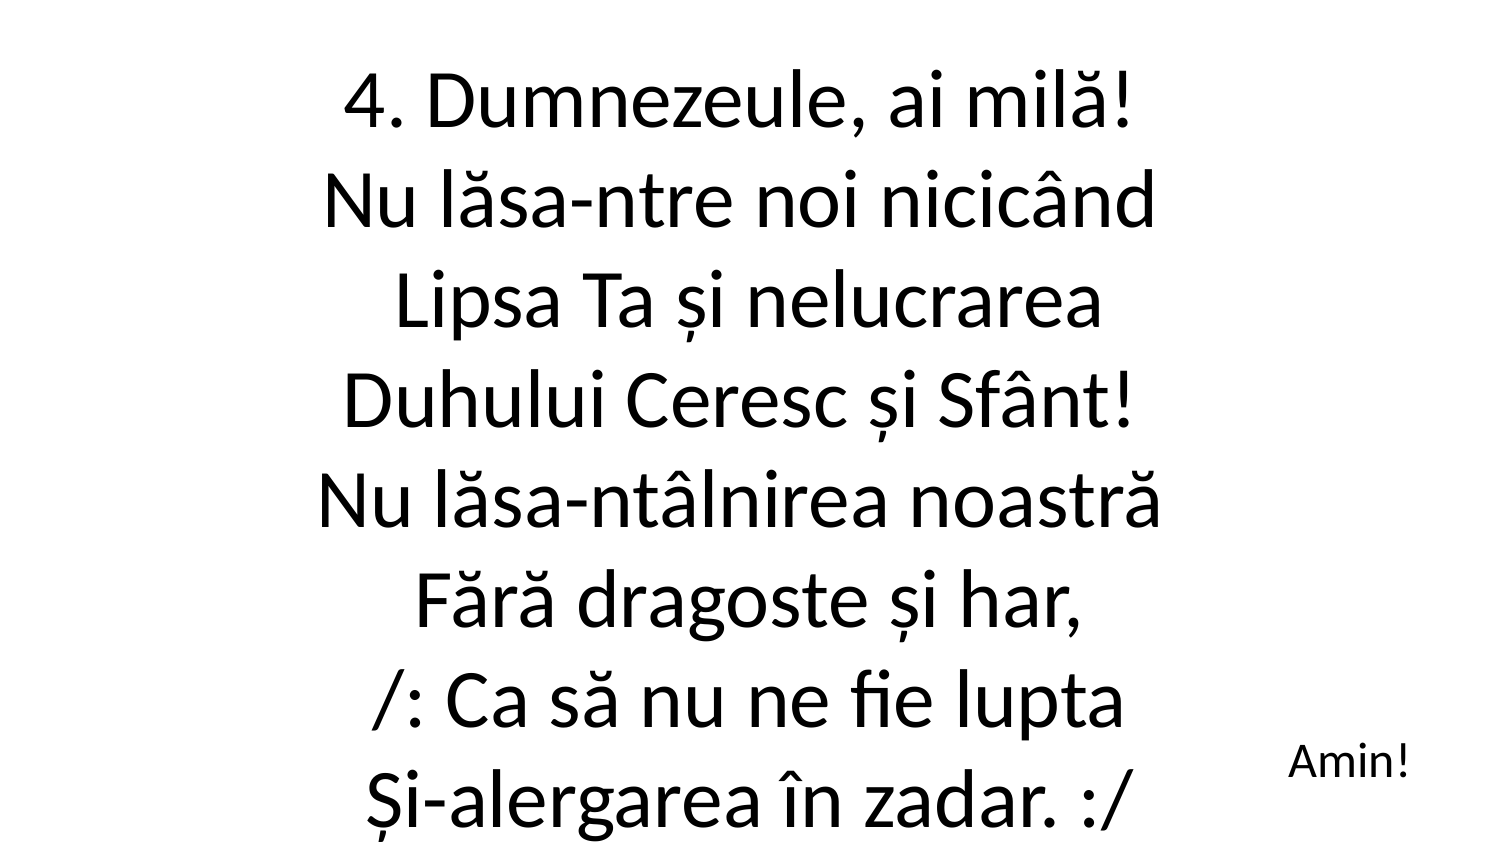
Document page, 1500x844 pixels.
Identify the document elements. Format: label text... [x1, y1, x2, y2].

text_box 4. Dumnezeule, ai milă! Nu lăsa-ntre noi nicicând Lipsa Ta și nelucrarea Duhului Ceresc și Sfânt! Nu lăsa-ntâlnirea noastră Fără dragoste și har, /: Ca să nu ne fie lupta Și-alergarea în zadar. :/ [301, 0, 1199, 844]
text_box Amin! [1273, 674, 1427, 795]
